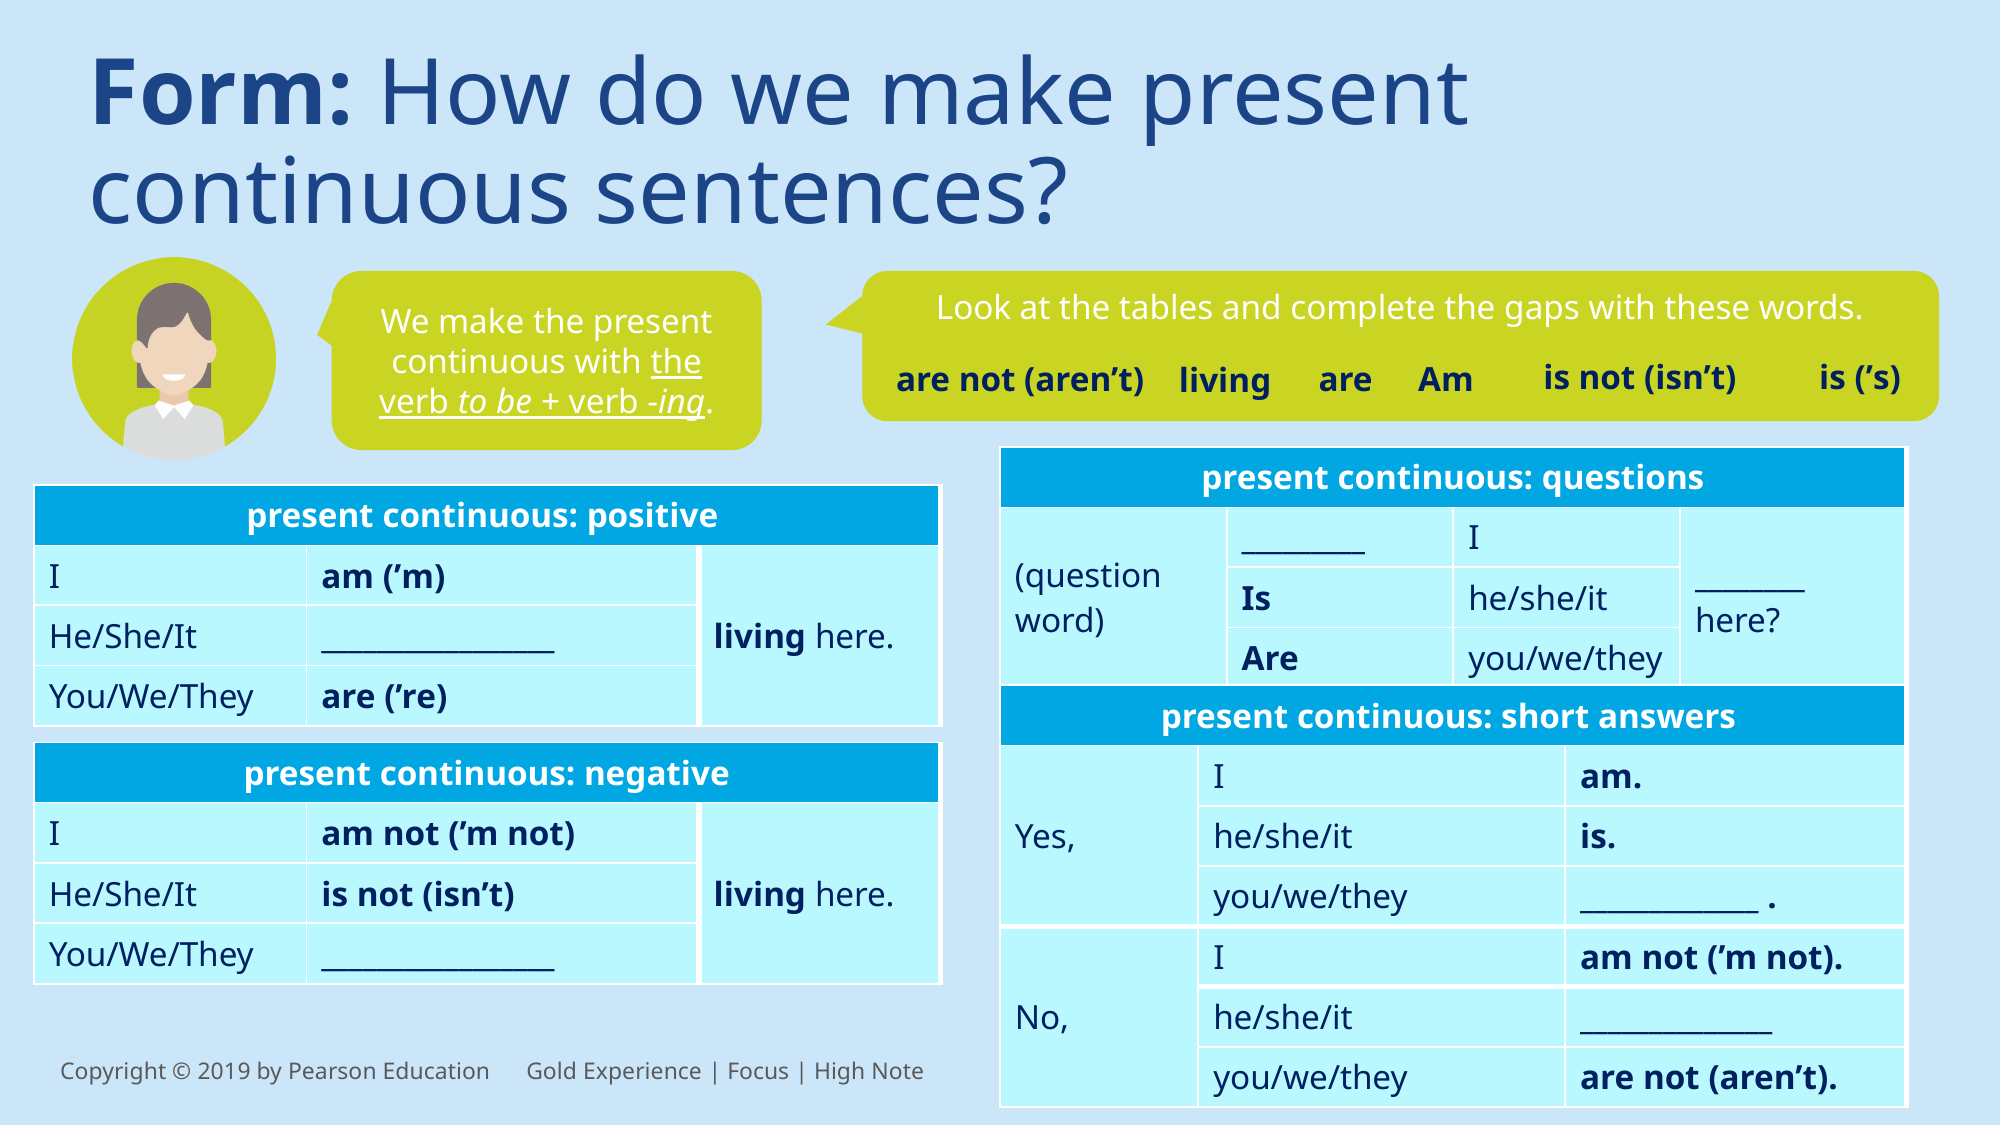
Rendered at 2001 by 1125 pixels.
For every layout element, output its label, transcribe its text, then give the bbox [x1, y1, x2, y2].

table_cell you/we/they [1454, 628, 1679, 684]
table_cell he/she/it [1454, 568, 1679, 627]
table_cell am (’m) [307, 546, 696, 604]
table_cell Is [1228, 568, 1452, 627]
picture [72, 257, 276, 461]
table_cell He/She/It [35, 864, 306, 922]
table_header present continuous: positive [35, 486, 938, 545]
text_box are not (aren’t) [881, 351, 1160, 406]
table_cell _________ [1228, 508, 1452, 566]
text_box Am [1403, 350, 1489, 406]
table_cell ________ here? [1681, 508, 1904, 684]
text_box Look at the tables and complete the gaps with these words. [823, 268, 1942, 424]
table_cell I [1454, 508, 1679, 566]
table_cell you/we/they [1199, 1048, 1564, 1106]
table_cell _________________ [307, 606, 696, 665]
text_box is not (isn’t) [1528, 349, 1752, 404]
table_cell I [1199, 929, 1564, 984]
table_cell living here. [702, 546, 938, 725]
table_cell I [35, 546, 306, 604]
table_cell I [1199, 746, 1564, 805]
title Form: How do we make present continuous sentences? [73, 37, 1879, 253]
text_box living [1164, 351, 1287, 407]
table_cell You/We/They [35, 666, 306, 725]
table_header present continuous: negative [35, 743, 938, 802]
table_cell _____________ . [1566, 867, 1904, 924]
table_header present continuous: questions [1001, 448, 1904, 507]
table_cell I [35, 803, 306, 862]
table_cell No, [1001, 929, 1197, 1106]
table_cell He/She/It [35, 606, 306, 665]
table_header present continuous: short answers [1001, 686, 1904, 745]
text_box We make the present continuous with the verb to be + verb -ing. [315, 268, 764, 453]
table_cell are not (aren’t). [1566, 1048, 1904, 1106]
table_cell are (’re) [307, 666, 696, 725]
table_cell am. [1566, 746, 1904, 805]
table_cell am not (’m not) [307, 803, 696, 862]
table_cell living here. [702, 803, 938, 983]
table_cell you/we/they [1199, 867, 1564, 924]
table_cell ______________ [1566, 989, 1904, 1046]
table_cell (question word) [1001, 508, 1226, 684]
table_cell Yes, [1001, 746, 1197, 924]
table_cell Are [1228, 628, 1452, 684]
text_box is (’s) [1804, 349, 1916, 404]
table_cell You/We/They [35, 924, 306, 983]
table_cell am not (’m not). [1566, 929, 1904, 984]
table_cell he/she/it [1199, 989, 1564, 1046]
table_cell _________________ [307, 924, 696, 983]
text_box are [1303, 350, 1388, 406]
footer Copyright © 2019 by Pearson Education Gold Experience | Focus | High Note [45, 1040, 1084, 1101]
table_cell is. [1566, 807, 1904, 865]
table_cell he/she/it [1199, 807, 1564, 865]
table_cell is not (isn’t) [307, 864, 696, 922]
